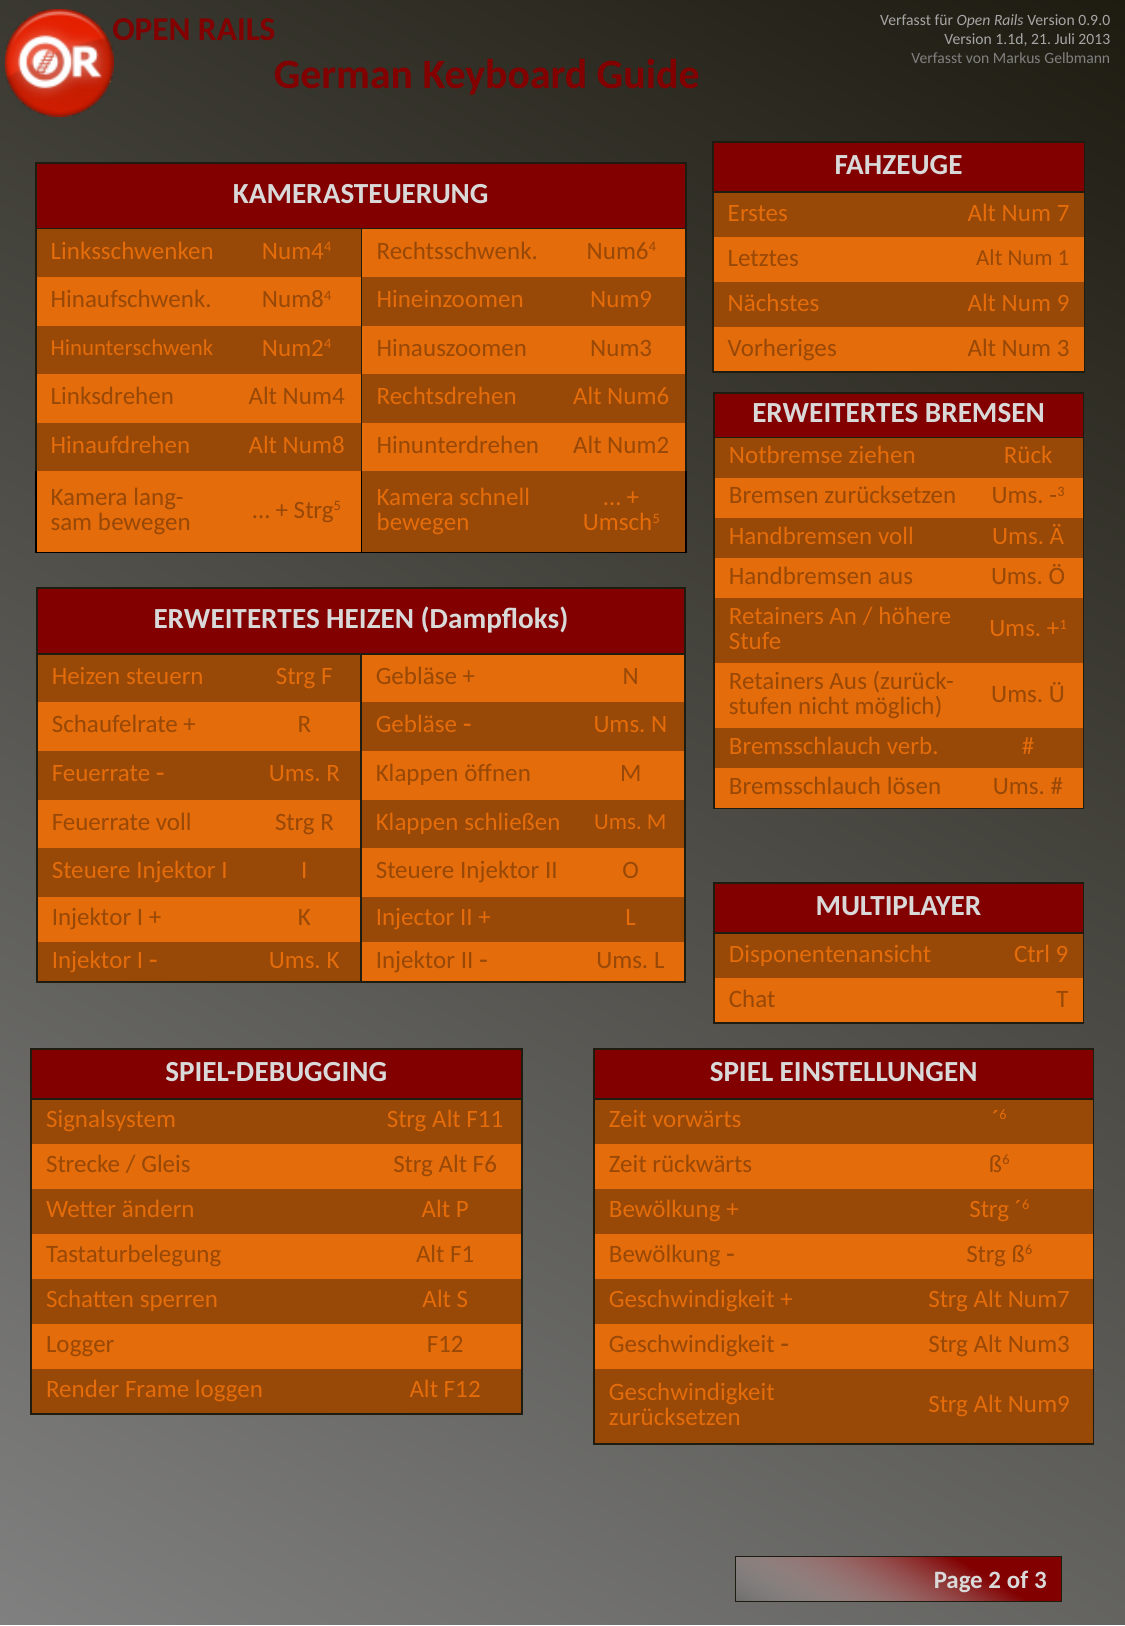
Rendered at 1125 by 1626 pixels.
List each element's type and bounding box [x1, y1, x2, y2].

text_box [5, 0, 1125, 1603]
